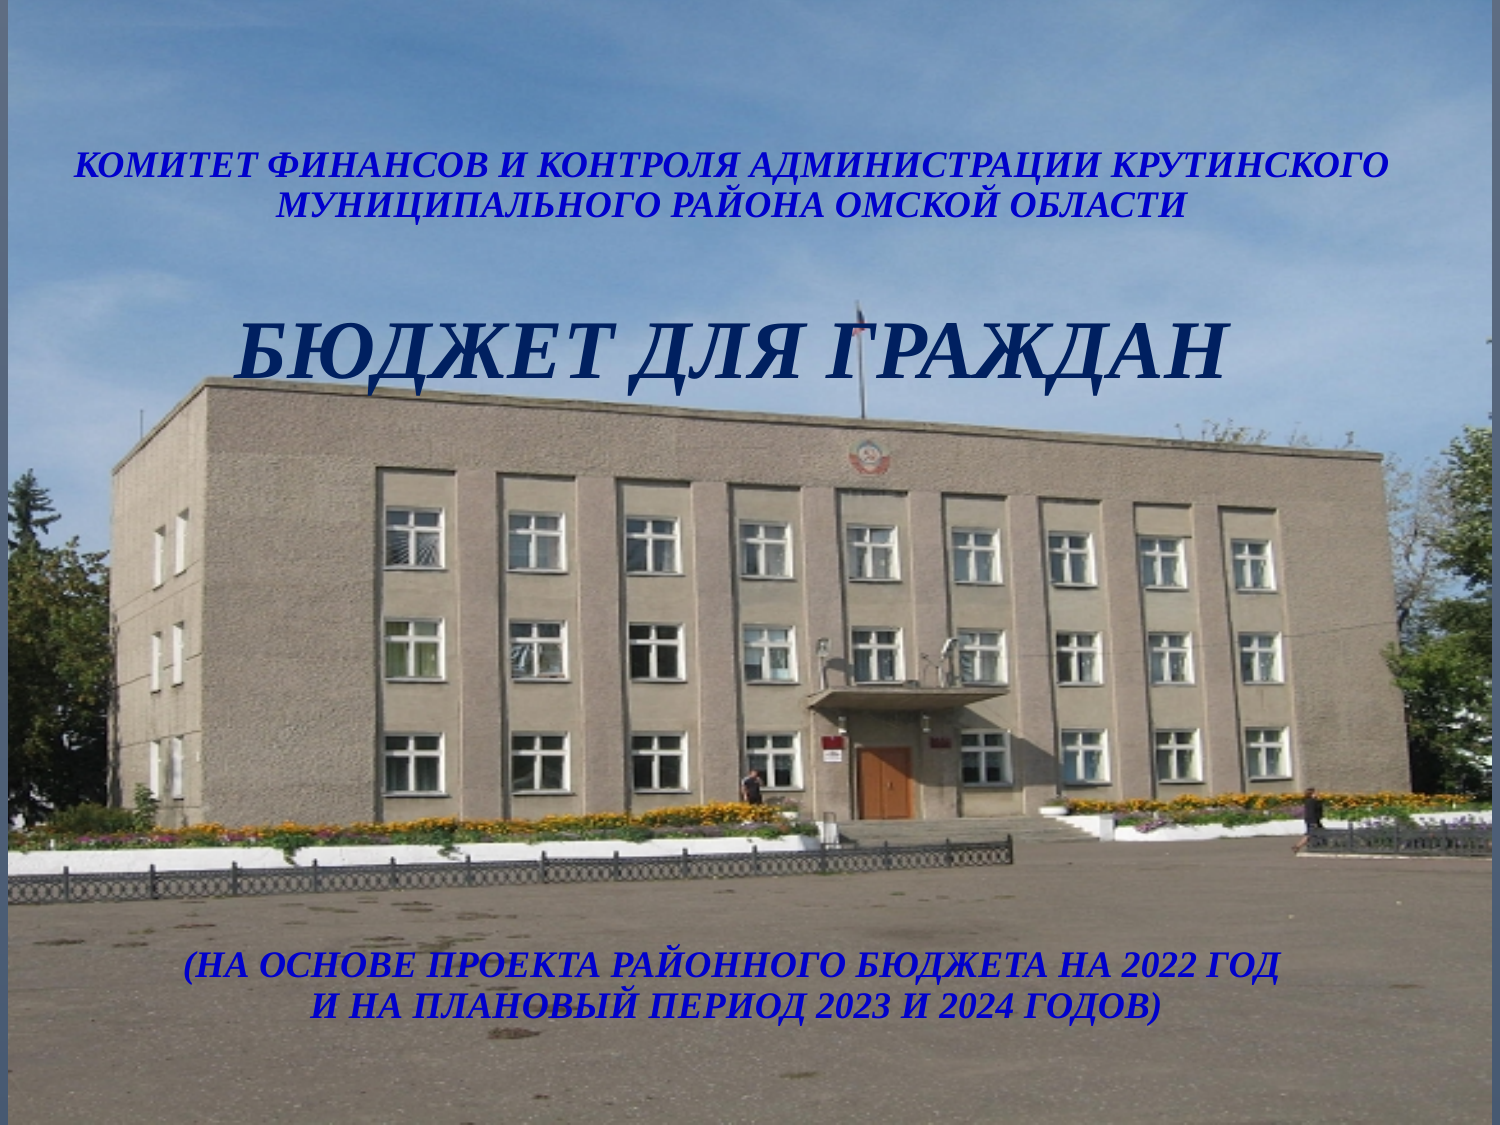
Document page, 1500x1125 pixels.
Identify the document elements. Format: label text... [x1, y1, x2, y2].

picture [8, 0, 1492, 1125]
title Комитет финансов и контроля администрации крутинского муниципального района омской области бюджет для граждан (на основе Проекта районного бюджета на 2022 год и на плановый период 2023 и 2024 годов) [0, 225, 8, 946]
